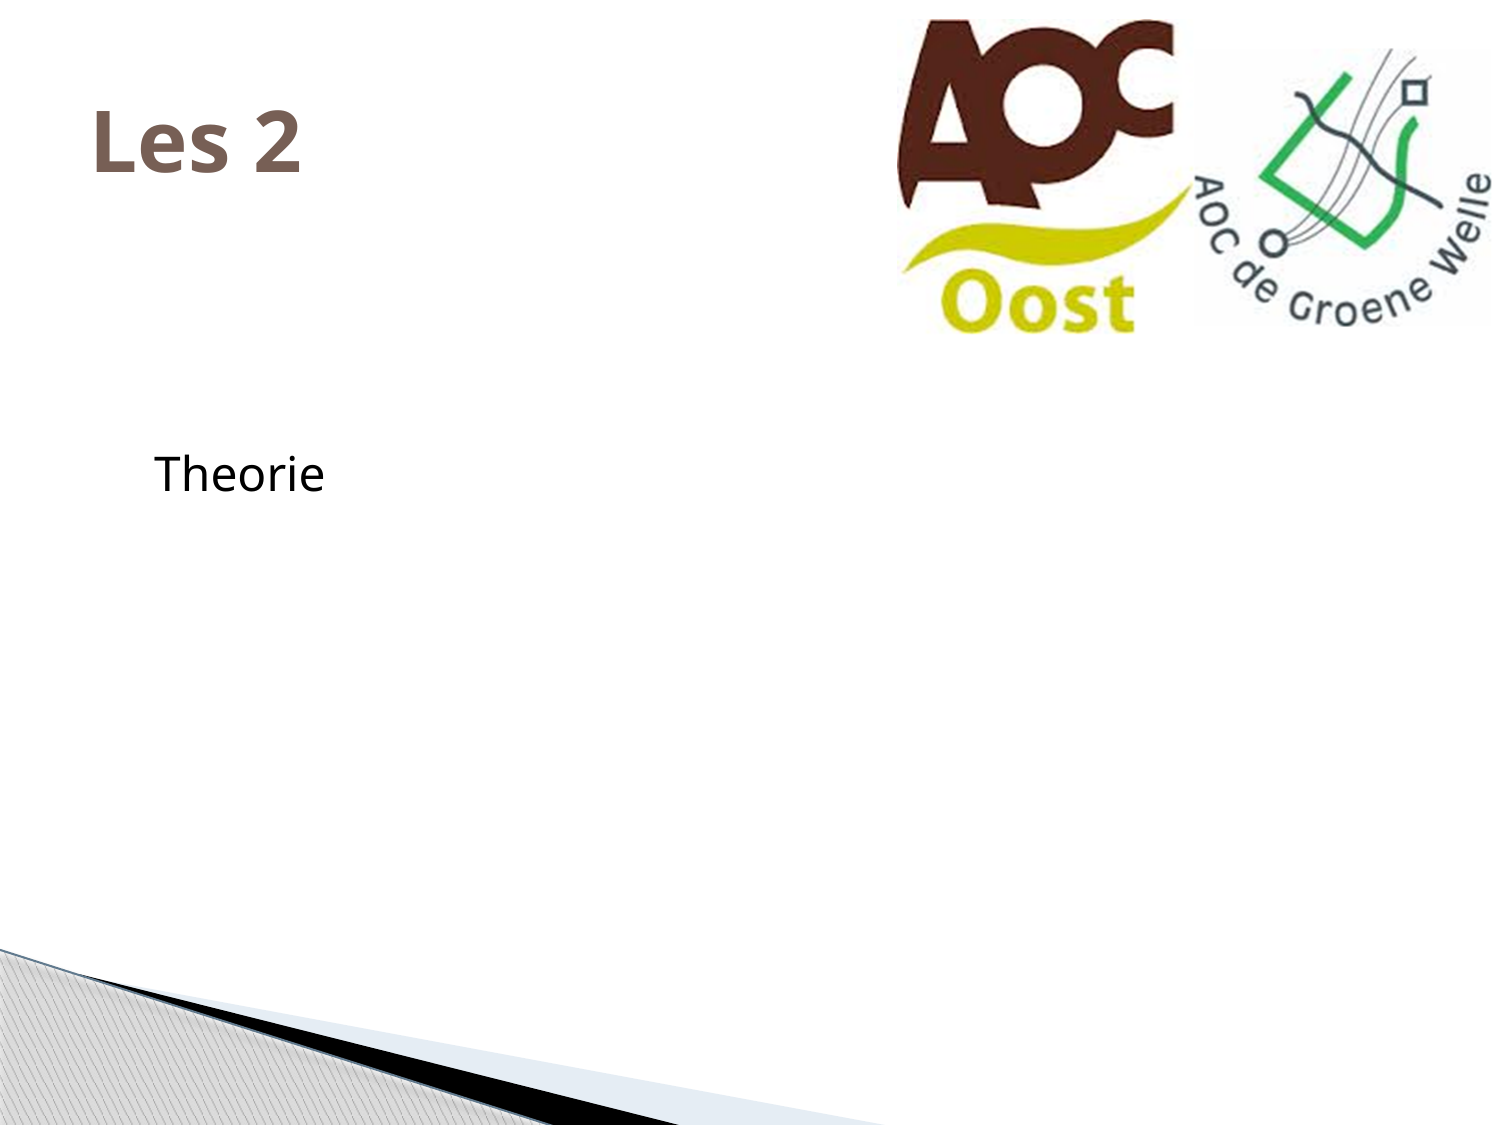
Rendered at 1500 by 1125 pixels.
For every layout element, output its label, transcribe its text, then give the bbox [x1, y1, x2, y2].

title Les 2 [75, 45, 891, 233]
picture [897, 18, 1500, 357]
list Theorie [75, 243, 1425, 986]
